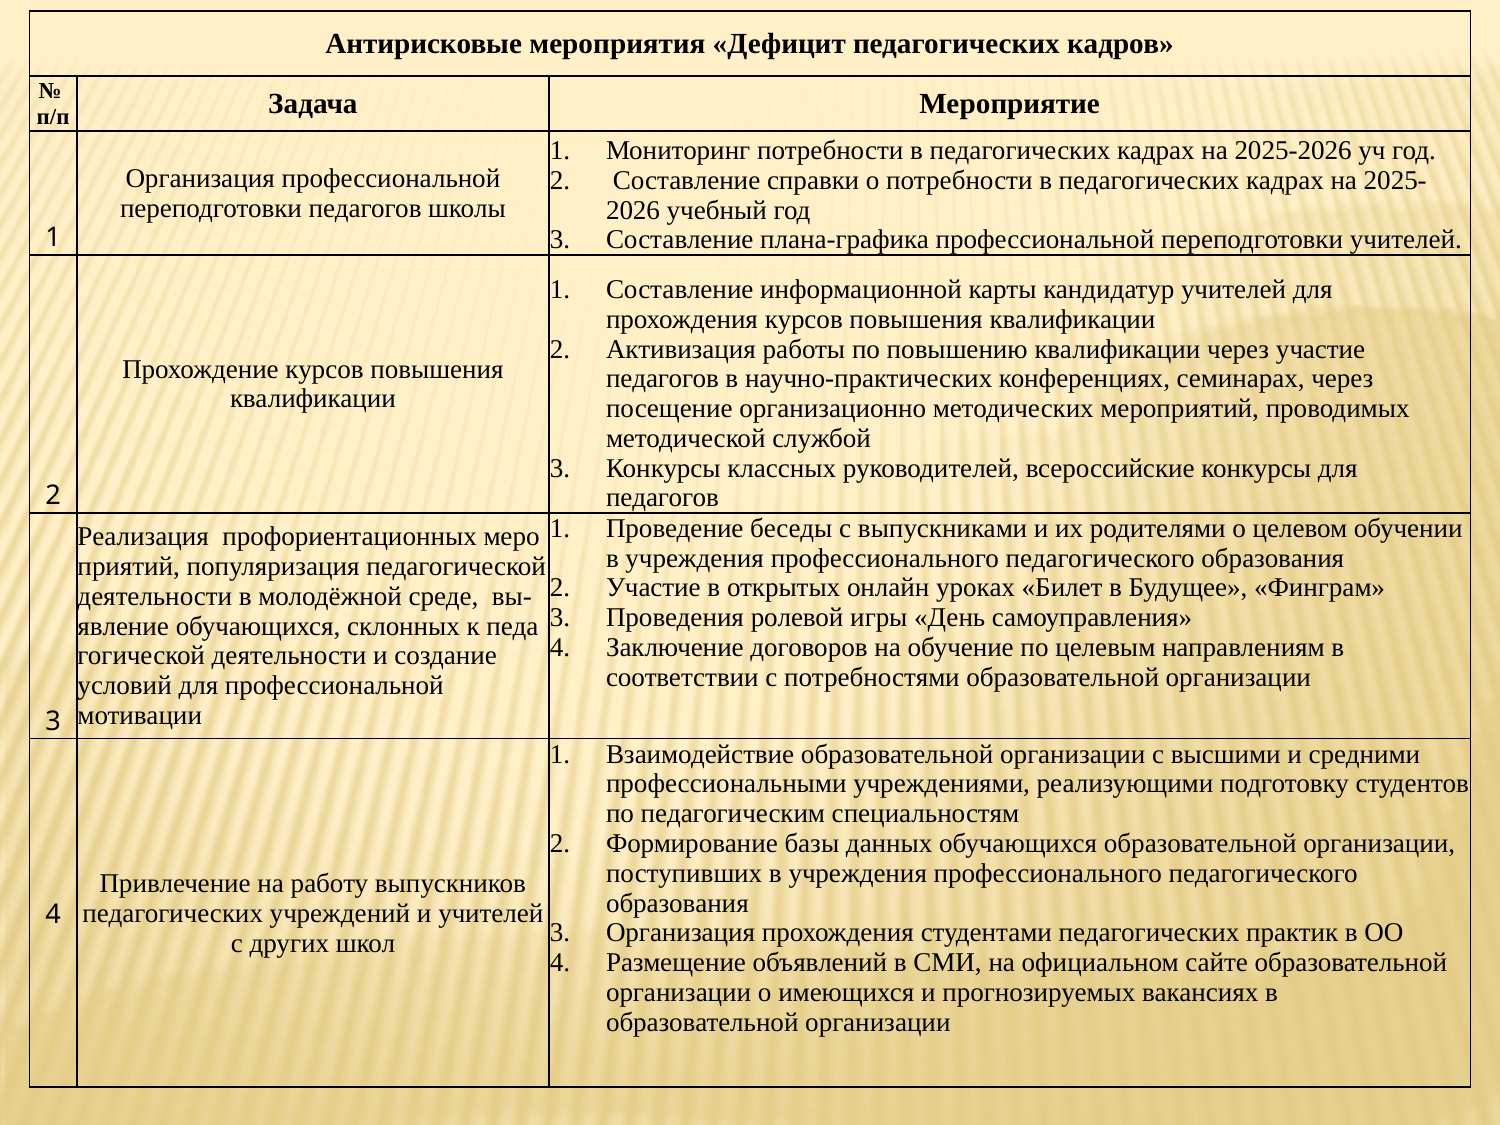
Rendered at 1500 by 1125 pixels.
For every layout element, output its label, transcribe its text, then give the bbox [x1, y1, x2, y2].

table_cell Организация профессиональной переподготовки педагогов школы [78, 132, 548, 254]
table_cell Привлечение на работу выпускников педагогических учреждений и учителей с других школ [78, 739, 548, 1086]
table_cell 4 [30, 739, 76, 1086]
table_cell 2 [30, 256, 76, 512]
table_cell Взаимодействие образовательной организации с высшими и средними профессиональными учреждениями, реализующими подготовку студентов по педагогическим специальностям Формирование базы данных обучающихся образовательной организации, поступивших в учреждения профессионального педагогического образования Организация прохождения студентами педагогических практик в ОО Размещение объявлений в СМИ, на официальном сайте образовательной организации о имеющихся и прогнозируемых вакансиях в образовательной организации [550, 739, 1470, 1086]
table_cell Мониторинг потребности в педагогических кадрах на 2025-2026 уч год. Составление справки о потребности в педагогических кадрах на 2025-2026 учебный год Составление плана-графика профессиональной переподготовки учителей. [550, 132, 1470, 254]
table_cell Реализация профориентационных меро приятий, популяризация педагогической деятельности в молодёжной среде, вы- явление обучающихся, склонных к педа гогической деятельности и создание условий для профессиональной мотивации [78, 514, 548, 738]
table_cell Прохождение курсов повышения квалификации [78, 256, 548, 512]
table_cell Мероприятие [550, 77, 1470, 130]
table_cell 3 [30, 514, 76, 738]
table_cell 1 [30, 132, 76, 254]
table_cell Задача [78, 77, 548, 130]
table_cell Составление информационной карты кандидатур учителей для прохождения курсов повышения квалификации Активизация работы по повышению квалификации через участие педагогов в научно-практических конференциях, семинарах, через посещение организационно методических мероприятий, проводимых методической службой Конкурсы классных руководителей, всероссийские конкурсы для педагогов [550, 256, 1470, 512]
table_cell Проведение беседы с выпускниками и их родителями о целевом обучении в учреждения профессионального педагогического образования Участие в открытых онлайн уроках «Билет в Будущее», «Финграм» Проведения ролевой игры «День самоуправления» Заключение договоров на обучение по целевым направлениям в соответствии с потребностями образовательной организации [550, 514, 1470, 738]
table_header Антирисковые мероприятия «Дефицит педагогических кадров» [30, 12, 1470, 75]
table_cell № п/п [30, 77, 76, 130]
